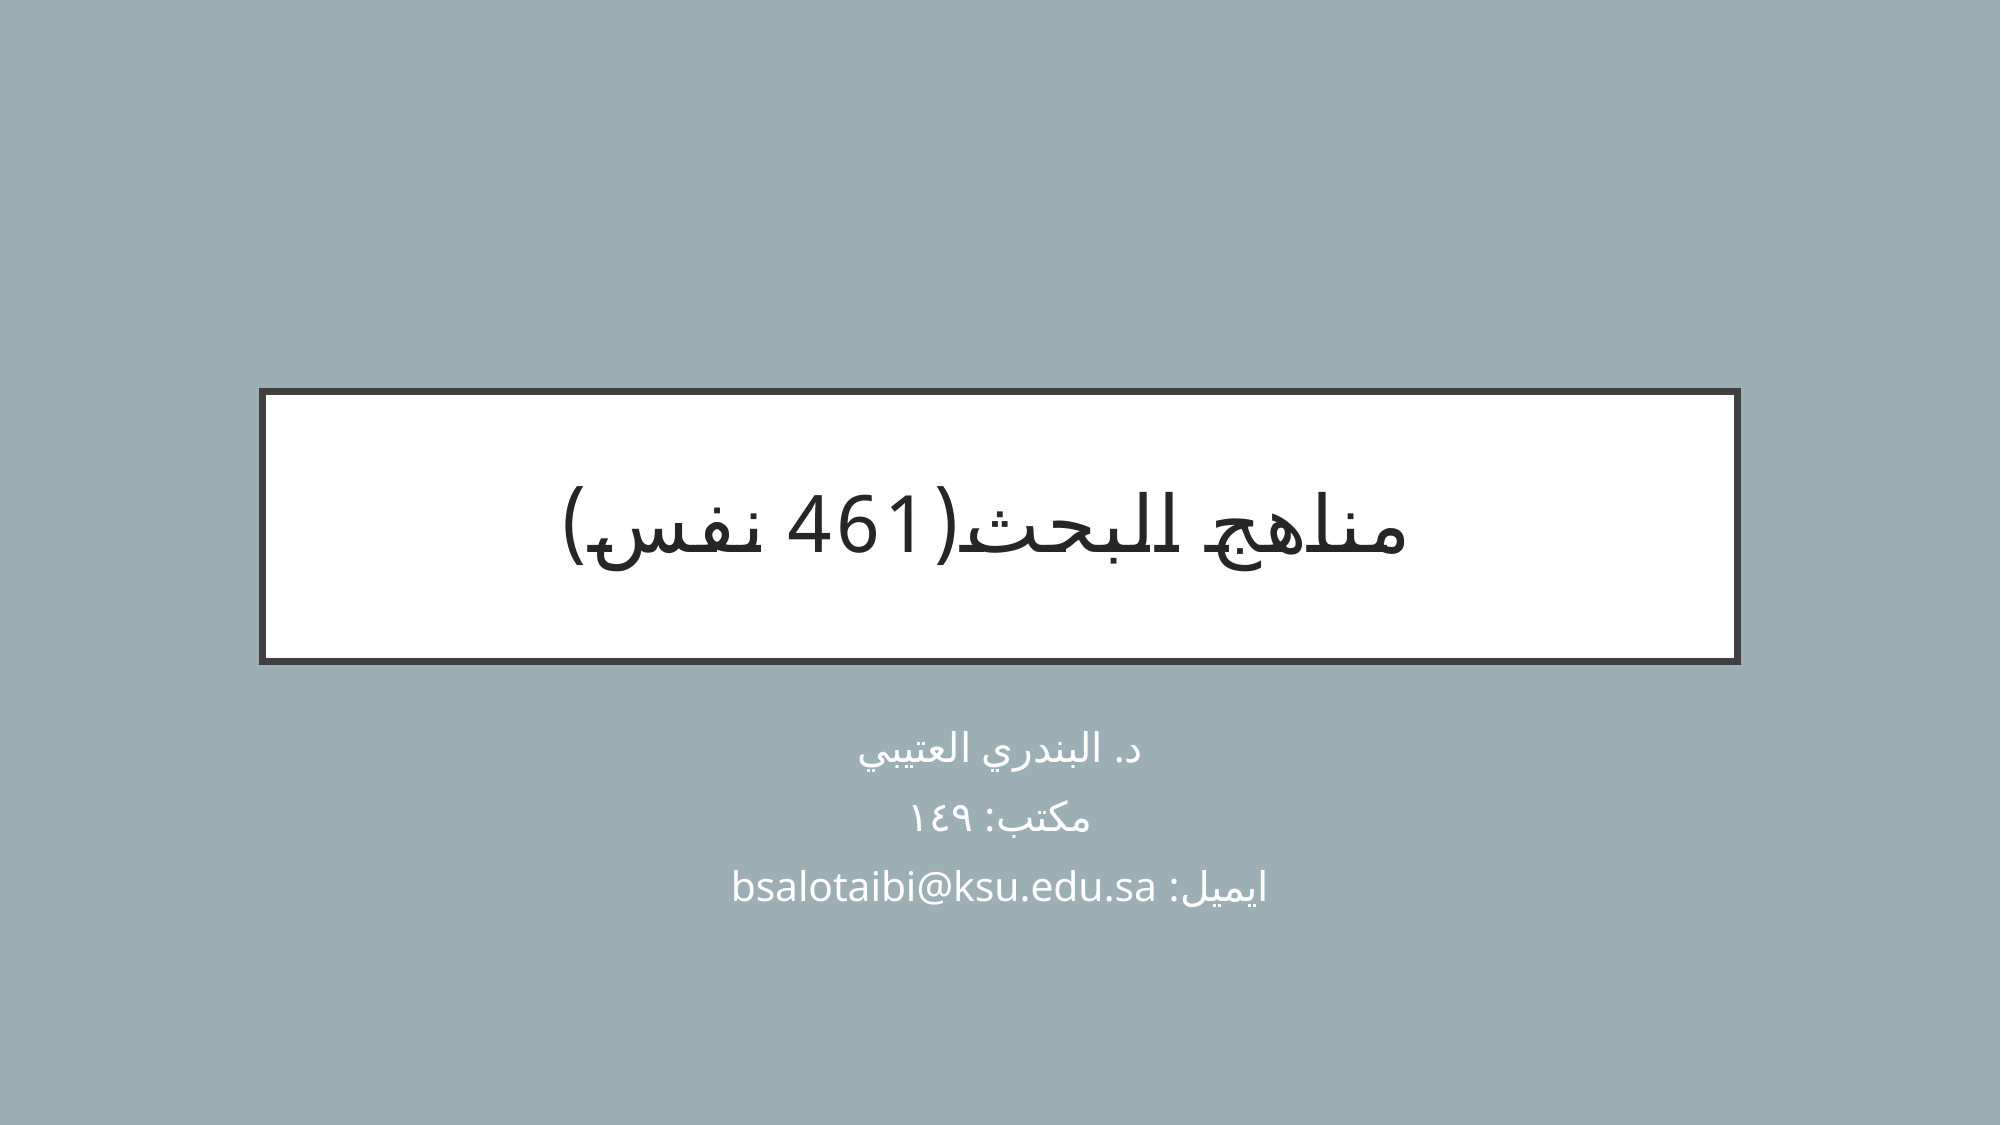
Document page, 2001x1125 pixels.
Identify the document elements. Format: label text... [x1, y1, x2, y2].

title مناهج البحث(461 نفس) [259, 388, 1741, 665]
subtitle د. البندري العتيبي مكتب: ١٤٩ ايميل: bsalotaibi@ksu.edu.sa [442, 713, 1558, 918]
